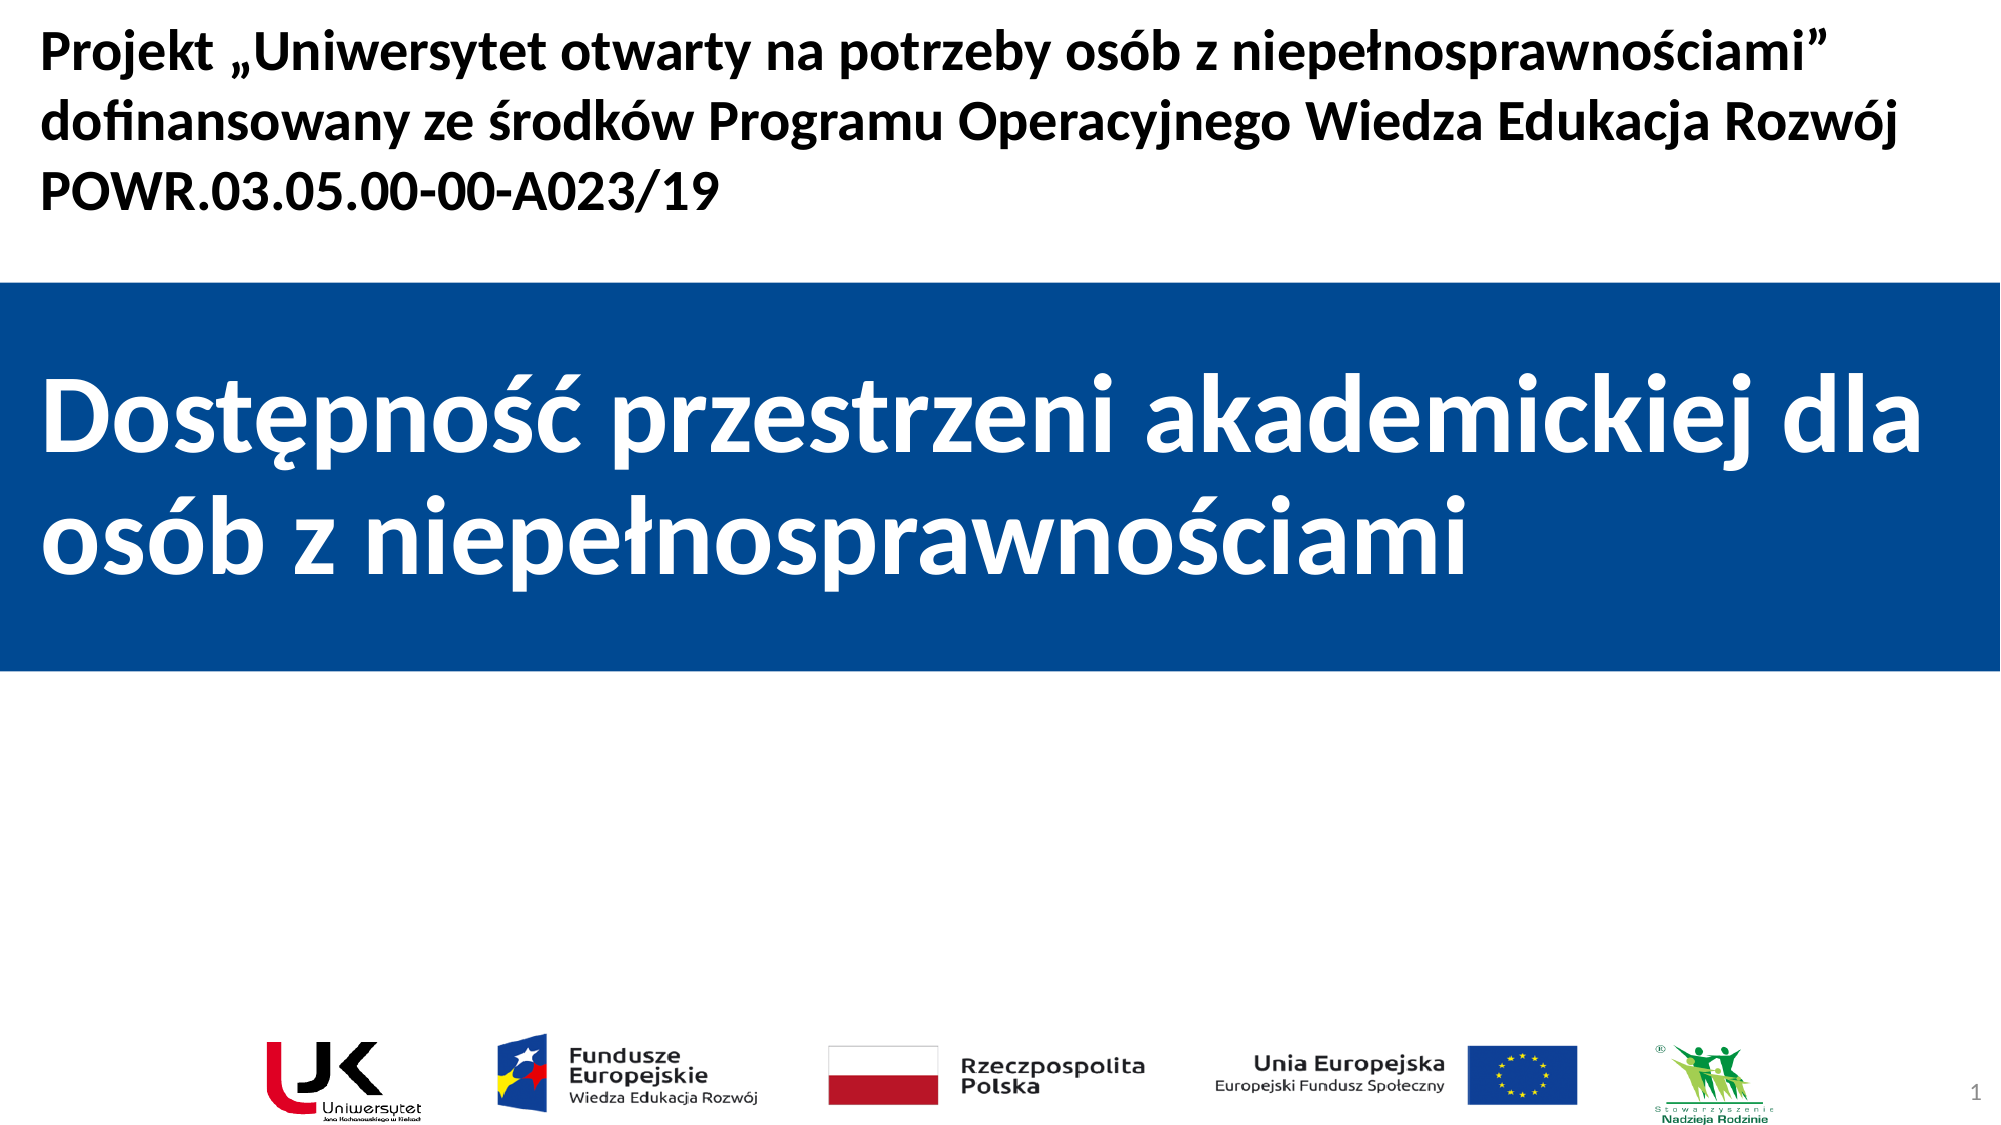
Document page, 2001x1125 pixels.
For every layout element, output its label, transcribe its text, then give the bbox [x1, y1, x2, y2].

picture [1655, 1120, 1774, 1125]
slide_number 1 [1631, 1060, 1998, 1120]
picture [1655, 1044, 1774, 1060]
picture [463, 1004, 1613, 1125]
title Projekt „Uniwersytet otwarty na potrzeby osób z niepełnosprawnościami” dofinansowany ze środków Programu Operacyjnego Wiedza Edukacja Rozwój POWR.03.05.00-00-A023/19 [25, 5, 1960, 271]
picture [266, 1042, 421, 1122]
text_box Dostępność przestrzeni akademickiej dla osób z niepełnosprawnościami [0, 282, 2000, 672]
